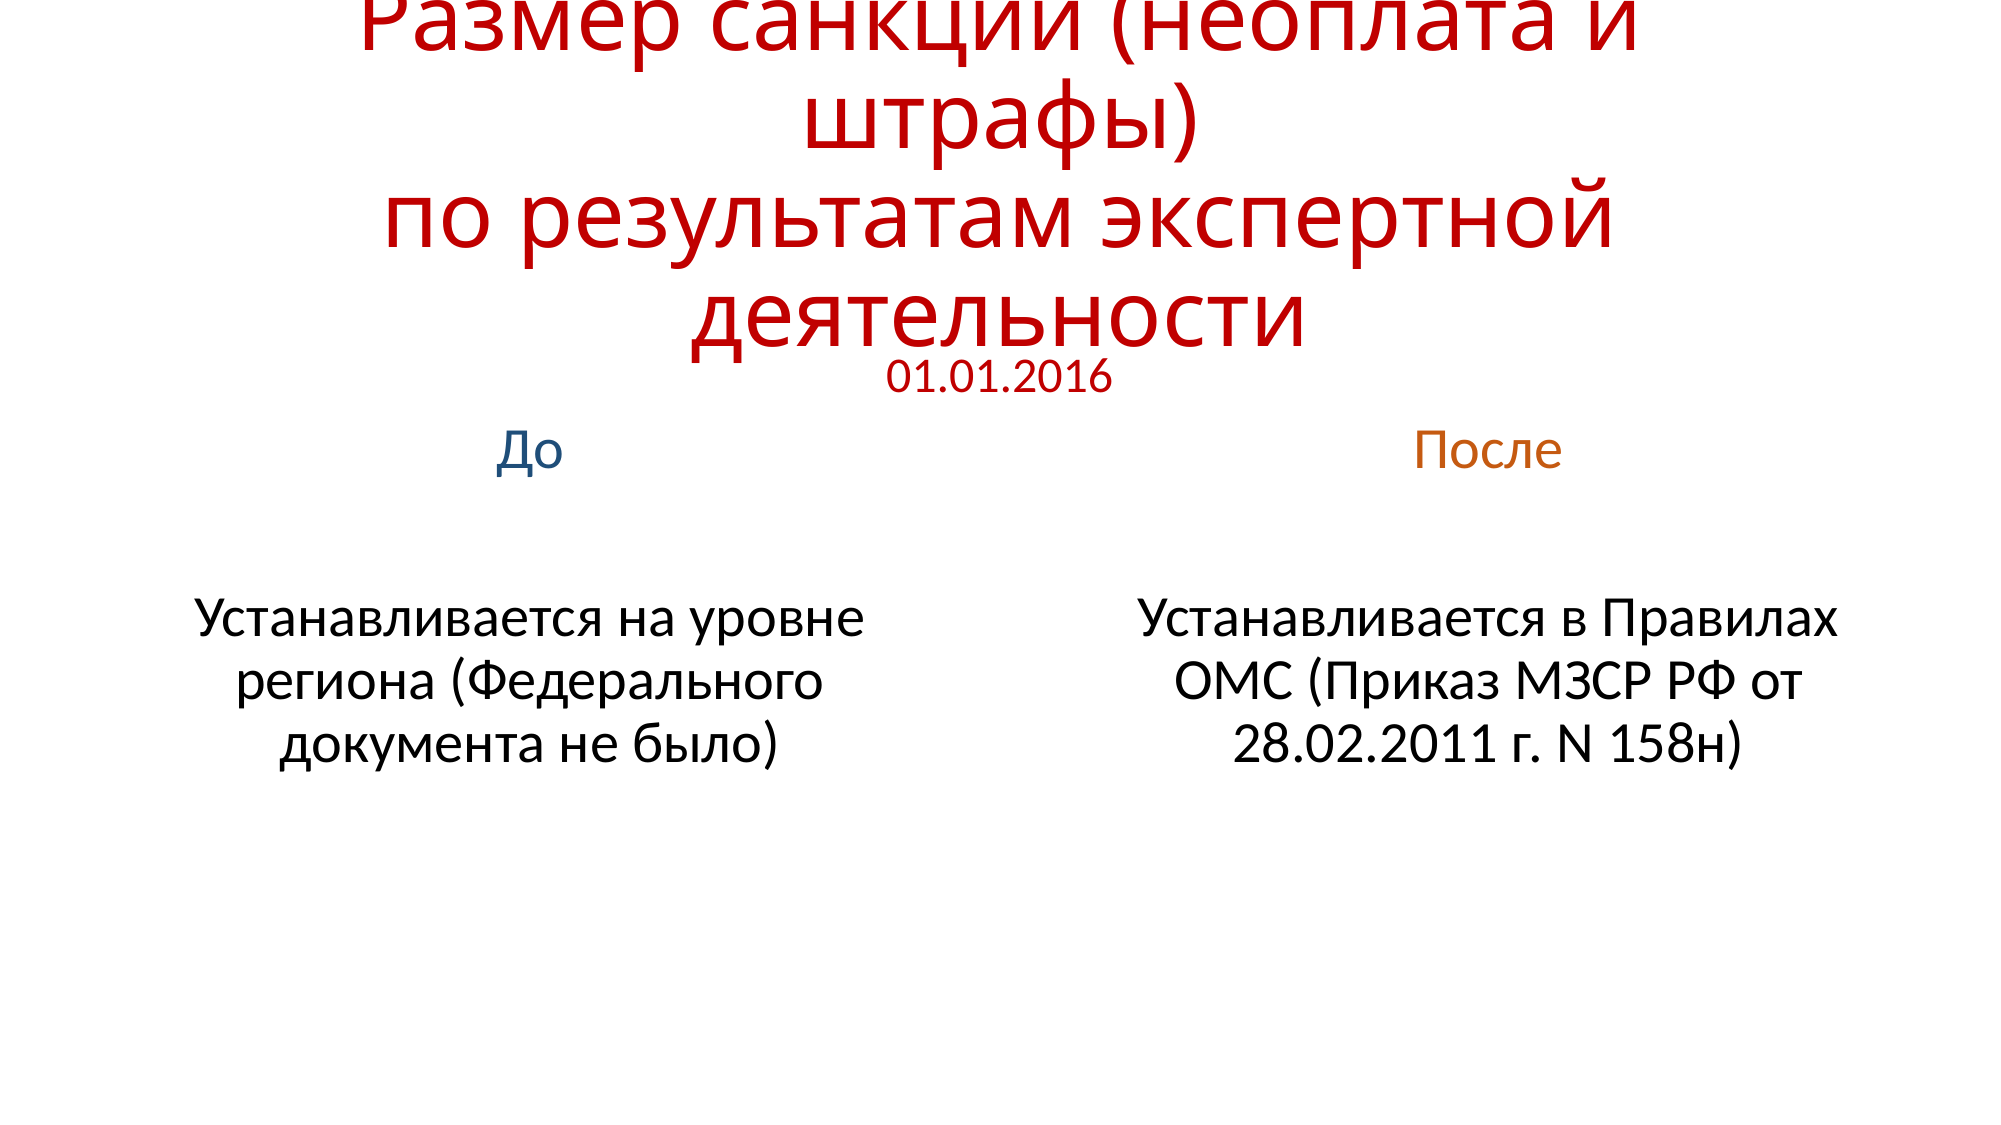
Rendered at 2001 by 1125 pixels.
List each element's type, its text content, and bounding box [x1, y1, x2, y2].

title Размер санкций (неоплата и штрафы) по результатам экспертной деятельности [137, 59, 1863, 278]
text_box После Устанавливается в Правилах ОМС (Приказ МЗСР РФ от 28.02.2011 г. N 158н) [1076, 411, 1901, 1125]
text_box 01.01.2016 [871, 335, 1129, 411]
list До Устанавливается на уровне региона (Федерального документа не было) [118, 411, 942, 1125]
